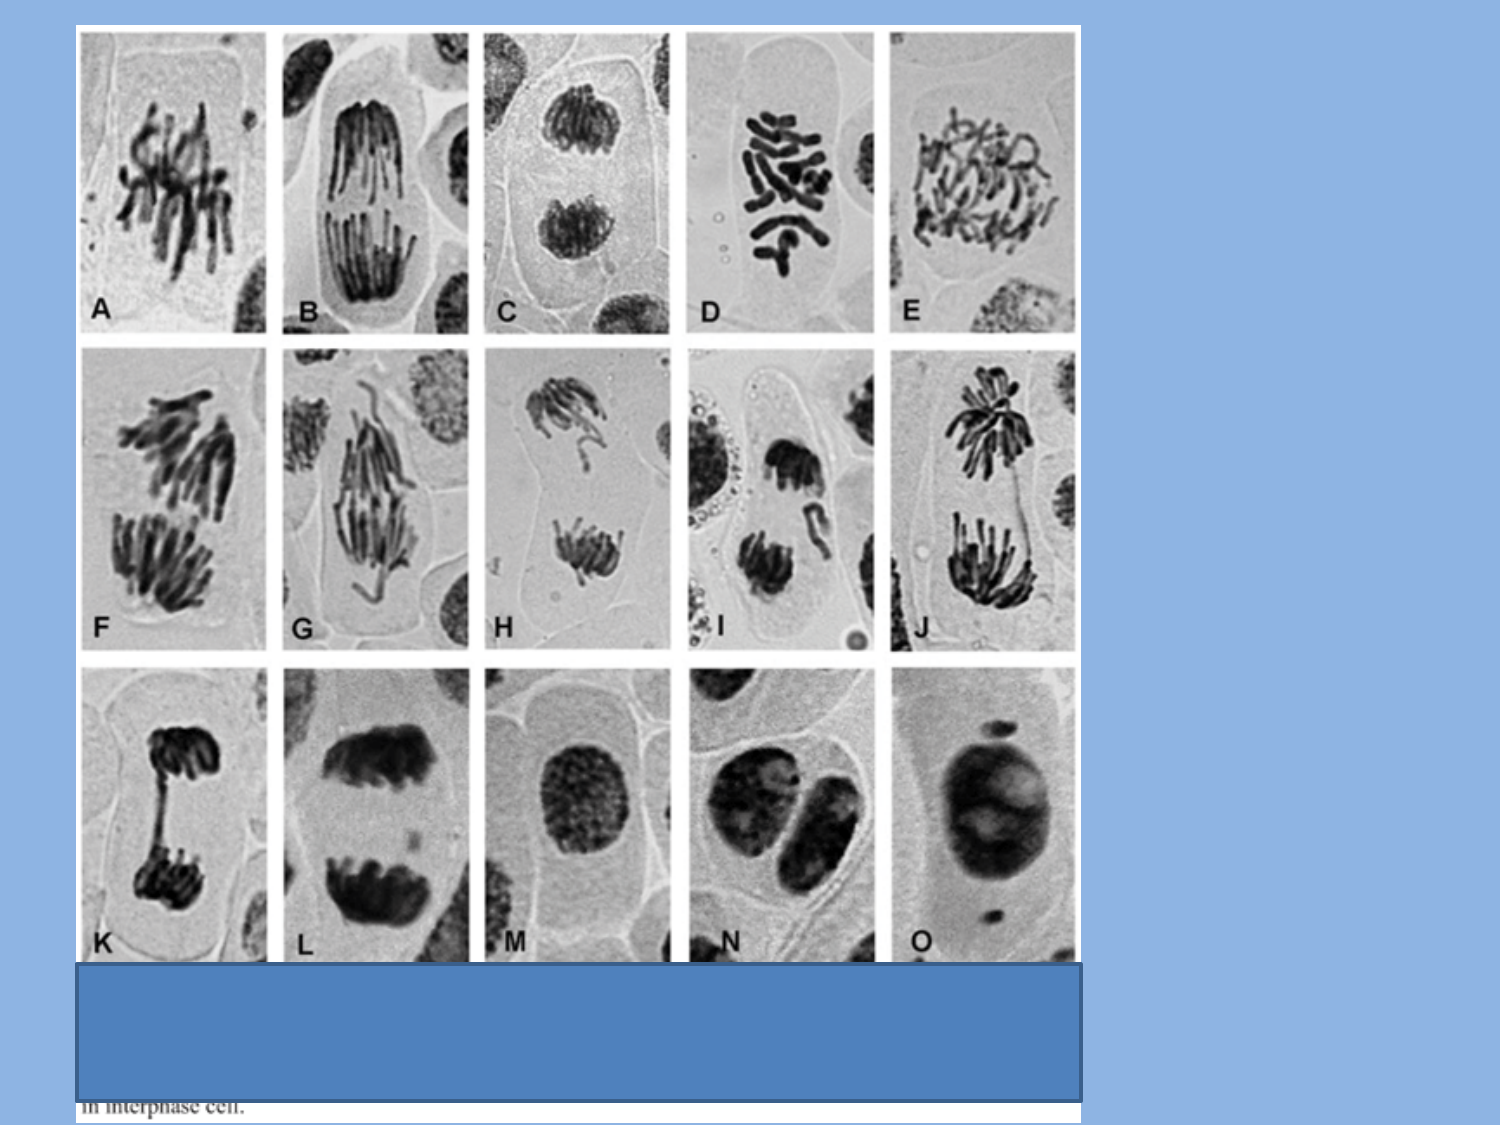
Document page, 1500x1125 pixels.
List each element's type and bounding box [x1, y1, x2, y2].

picture [76, 24, 1081, 1123]
